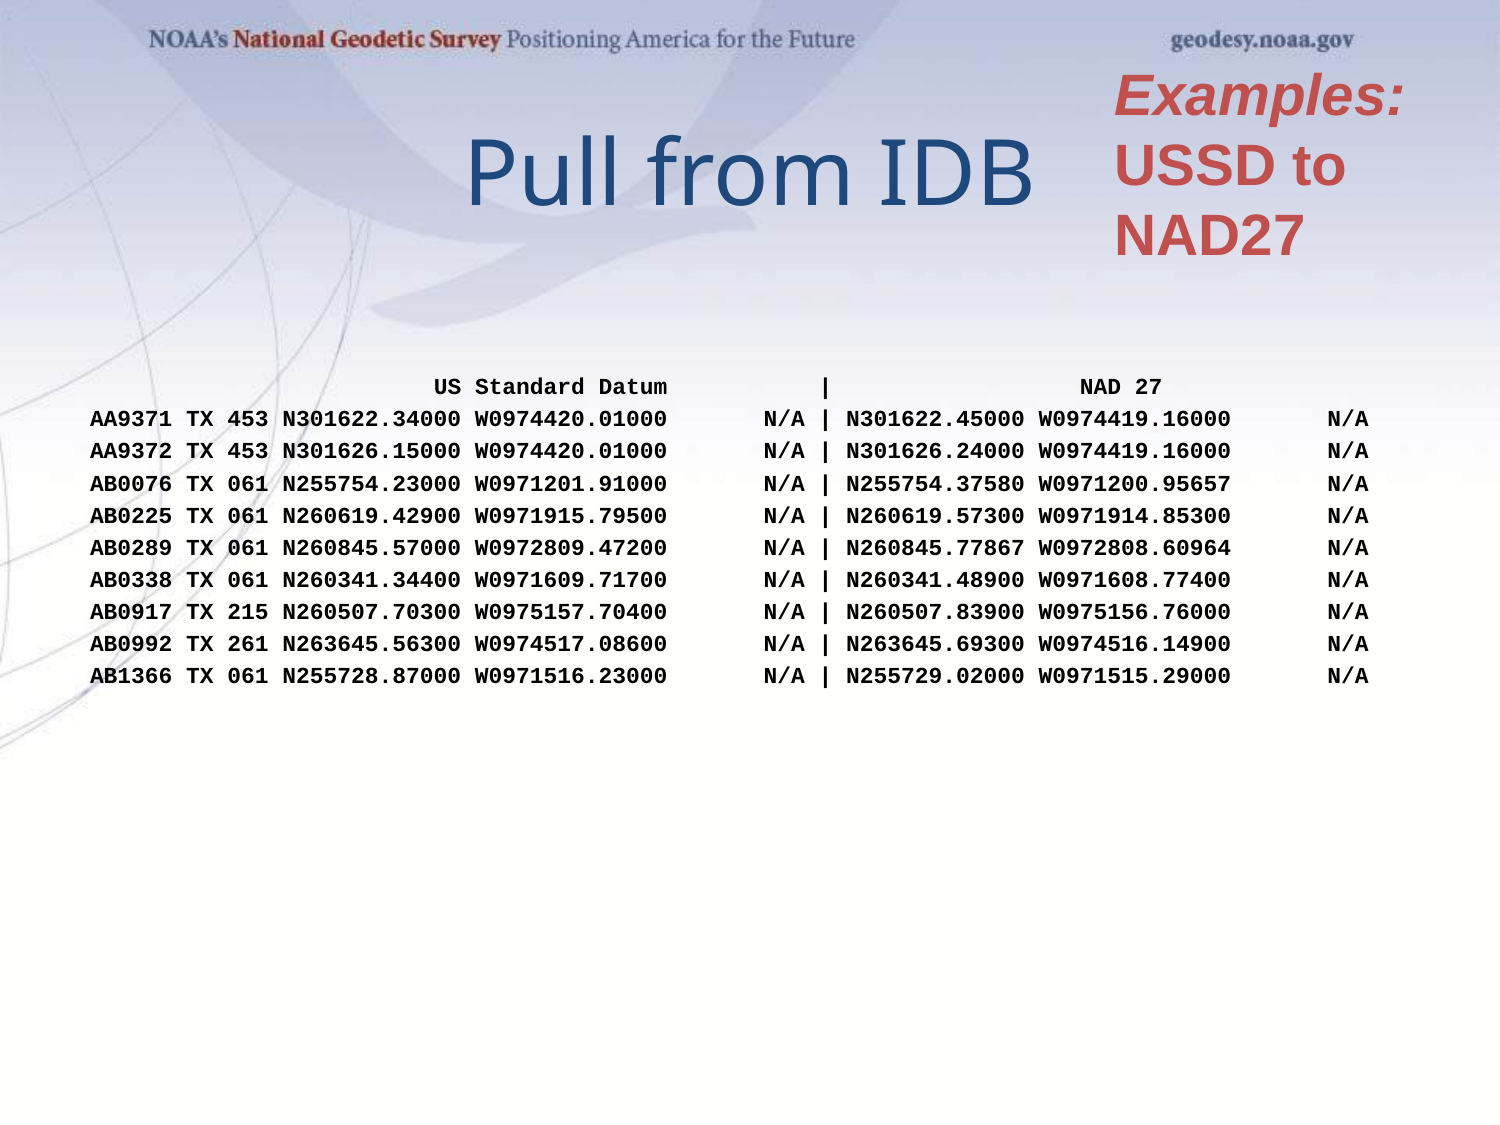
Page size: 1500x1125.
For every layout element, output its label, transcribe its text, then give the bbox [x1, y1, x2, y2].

text_box Examples: USSD to NAD27 [1099, 50, 1463, 275]
picture [0, 0, 1500, 1122]
title Pull from IDB [75, 75, 1099, 263]
list US Standard Datum | NAD 27 AA9371 TX 453 N301622.34000 W0974420.01000 N/A | N301622.45000 W0974419.16000 N/A AA9372 TX 453 N301626.15000 W0974420.01000 N/A | N301626.24000 W0974419.16000 N/A AB0076 TX 061 N255754.23000 W0971201.91000 N/A | N255754.37580 W0971200.95657 N/A AB0225 TX 061 N260619.42900 W0971915.79500 N/A | N260619.57300 W0971914.85300 N/A AB0289 TX 061 N260845.57000 W0972809.47200 N/A | N260845.77867 W0972808.60964 N/A AB0338 TX 061 N260341.34400 W0971609.71700 N/A | N260341.48900 W0971608.77400 N/A AB0917 TX 215 N260507.70300 W0975157.70400 N/A | N260507.83900 W0975156.76000 N/A AB0992 TX 261 N263645.56300 W0974517.08600 N/A | N263645.69300 W0974516.14900 N/A AB1366 TX 061 N255728.87000 W0971516.23000 N/A | N255729.02000 W0971515.29000 N/A [75, 299, 1425, 1005]
